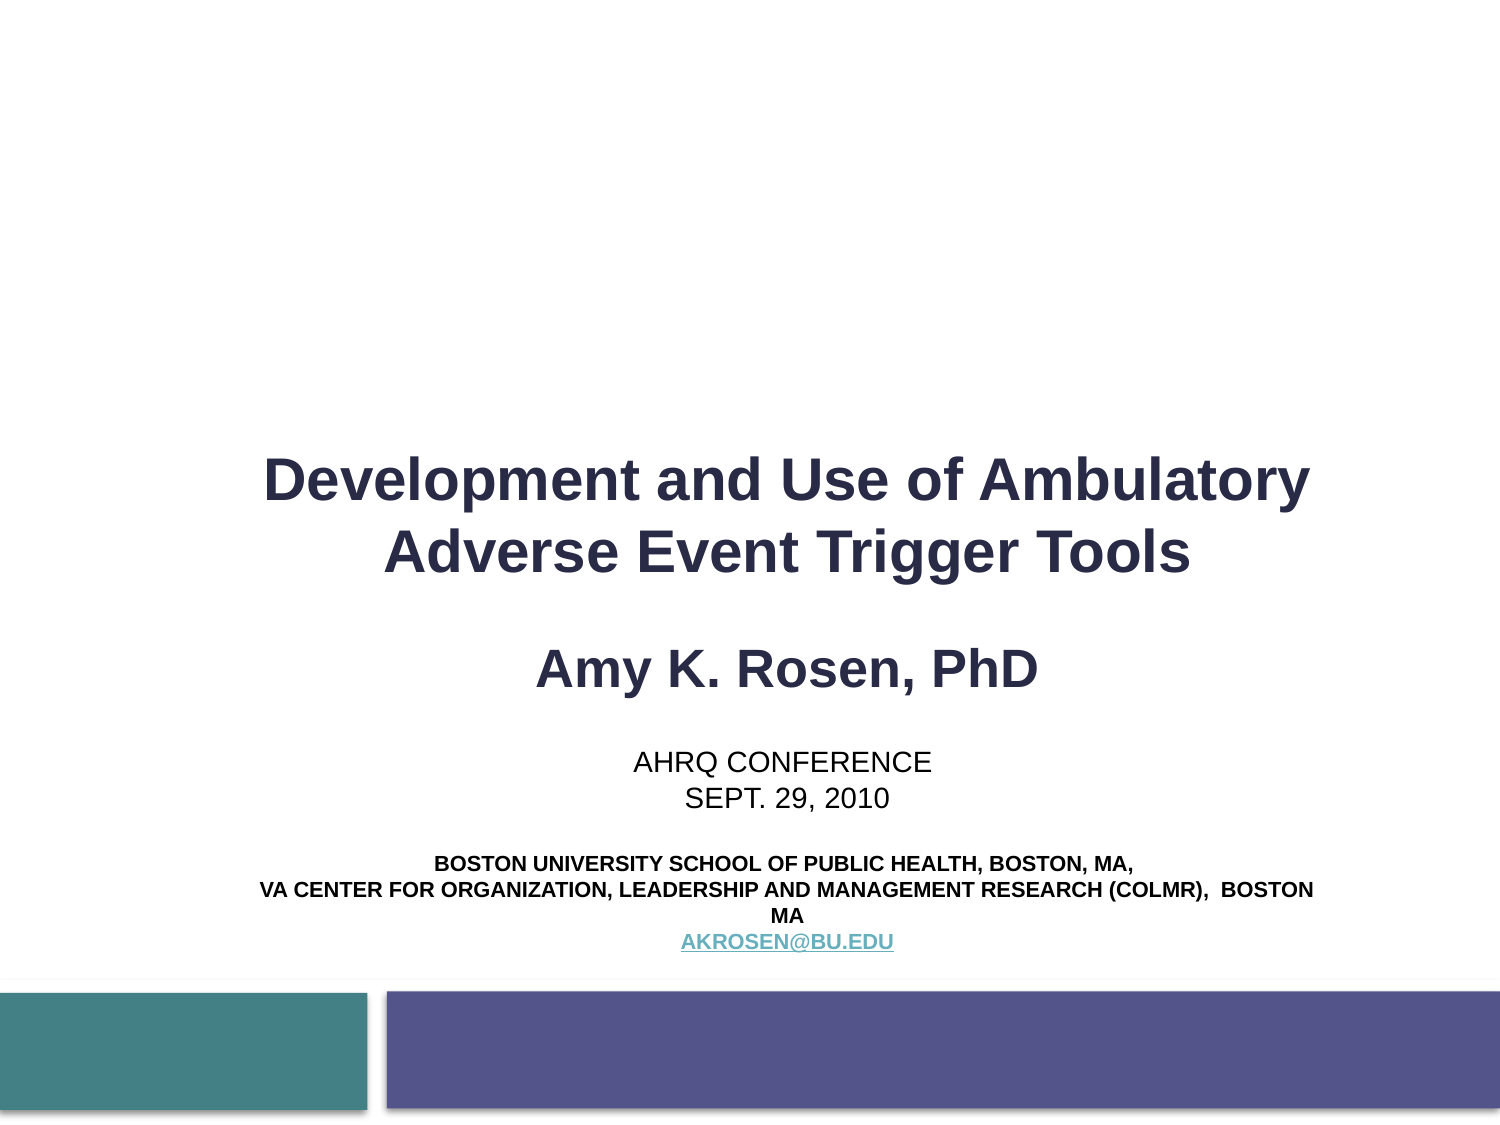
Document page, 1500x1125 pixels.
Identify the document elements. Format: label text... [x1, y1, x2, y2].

title Development and Use of Ambulatory Adverse Event Trigger Tools Amy K. Rosen, PhD AHRQ Conference Sept. 29, 2010 Boston University School of Public Health, Boston, MA, VA Center for Organization, Leadership and Management Research (COLMR), Boston MA akrosen@bu.edu [224, 424, 1351, 988]
